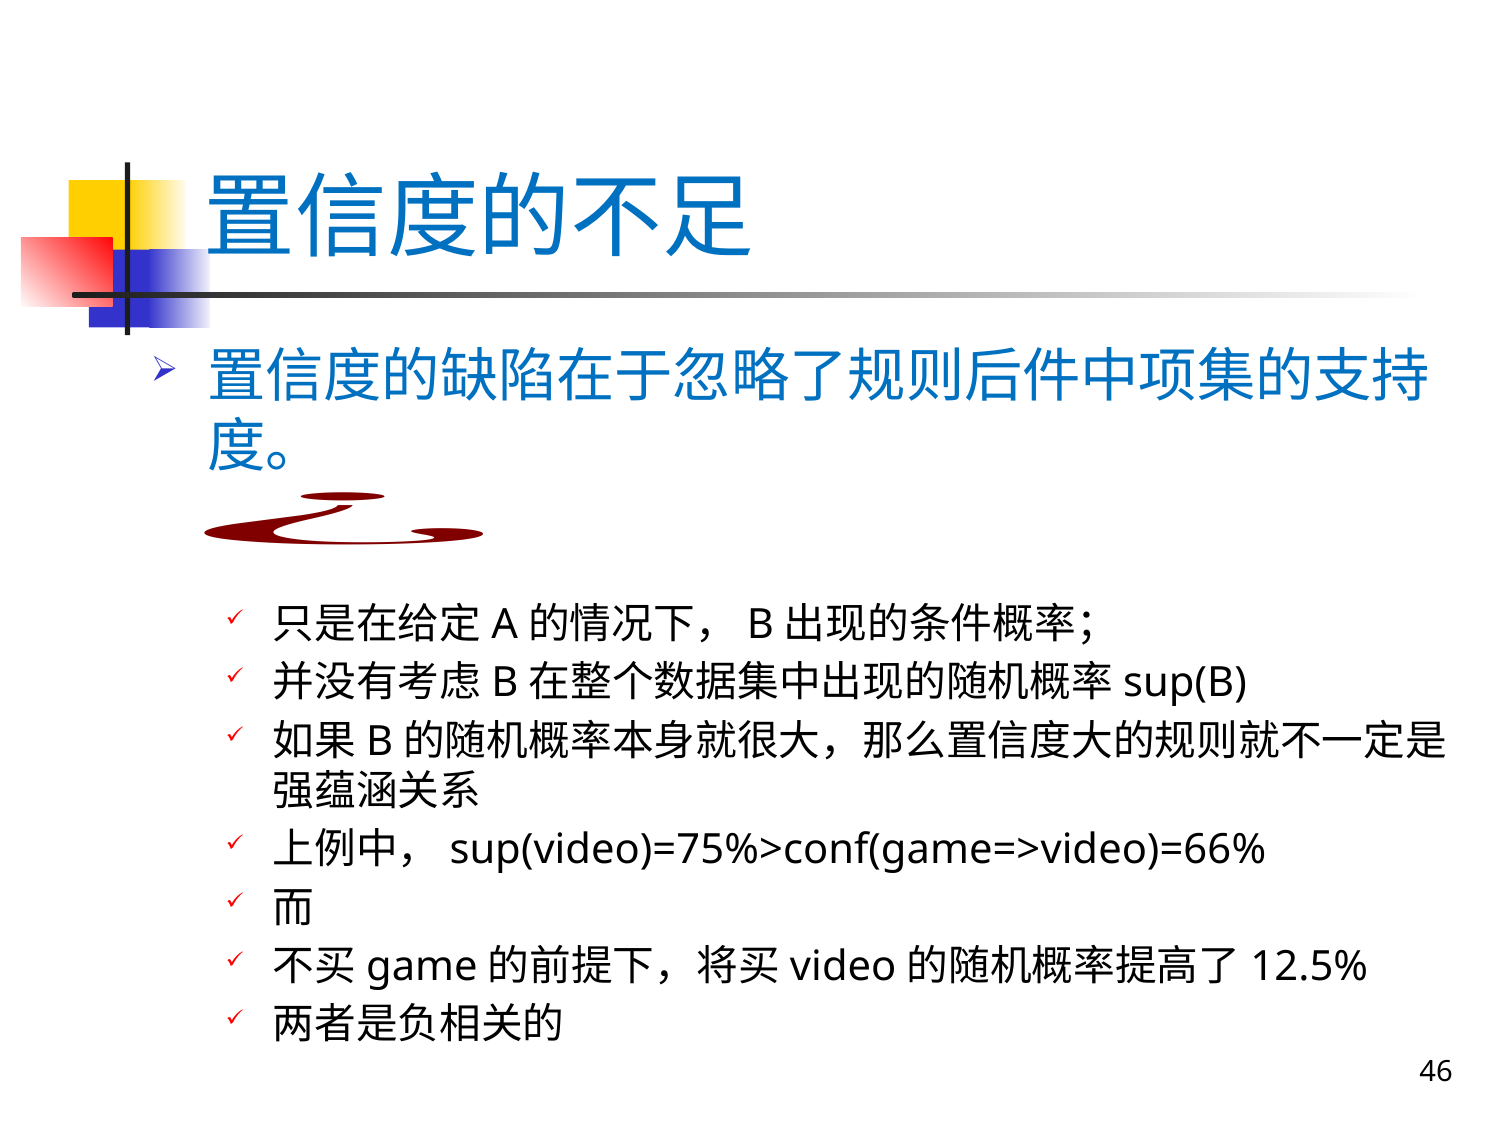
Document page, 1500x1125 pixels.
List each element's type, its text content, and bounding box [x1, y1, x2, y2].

title 置信度的不足 [188, 35, 1468, 275]
slide_number 46 [1154, 1023, 1468, 1100]
list 置信度的缺陷在于忽略了规则后件中项集的支持度。 [135, 331, 1469, 516]
